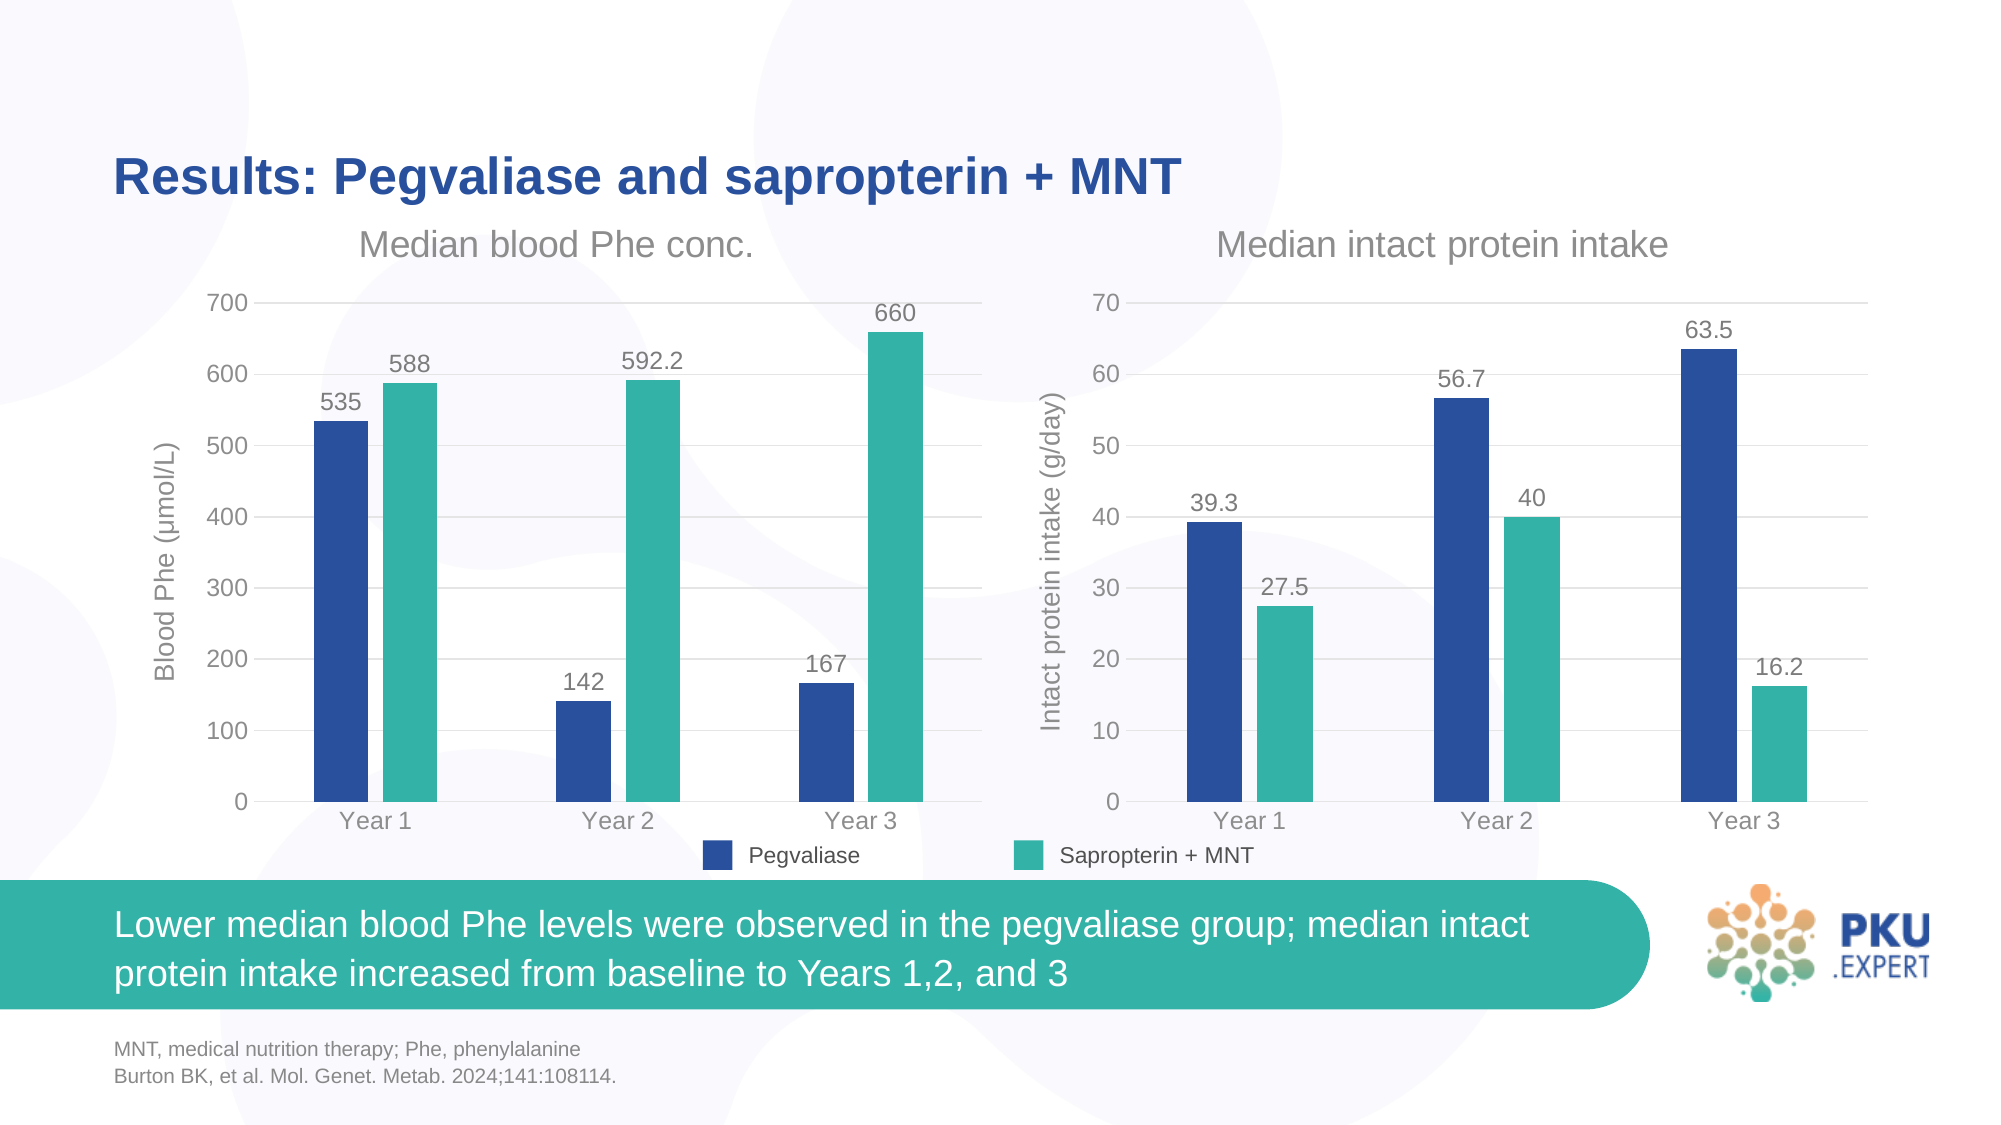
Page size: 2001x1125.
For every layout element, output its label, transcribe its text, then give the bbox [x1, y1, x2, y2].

list Lower median blood Phe levels were observed in the pegvaliase group; median intact protein intake increased from baseline to Years 1,2, and 3 [113, 881, 1588, 1010]
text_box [702, 833, 1298, 878]
title Results: Pegvaliase and sapropterin + MNT [113, 58, 1886, 190]
list [113, 848, 1886, 881]
chart [113, 190, 1886, 848]
list MNT, medical nutrition therapy; Phe, phenylalanine Burton BK, et al. Mol. Genet. Metab. 2024;141:108114. [113, 1028, 1694, 1089]
picture [0, 0, 2001, 1125]
